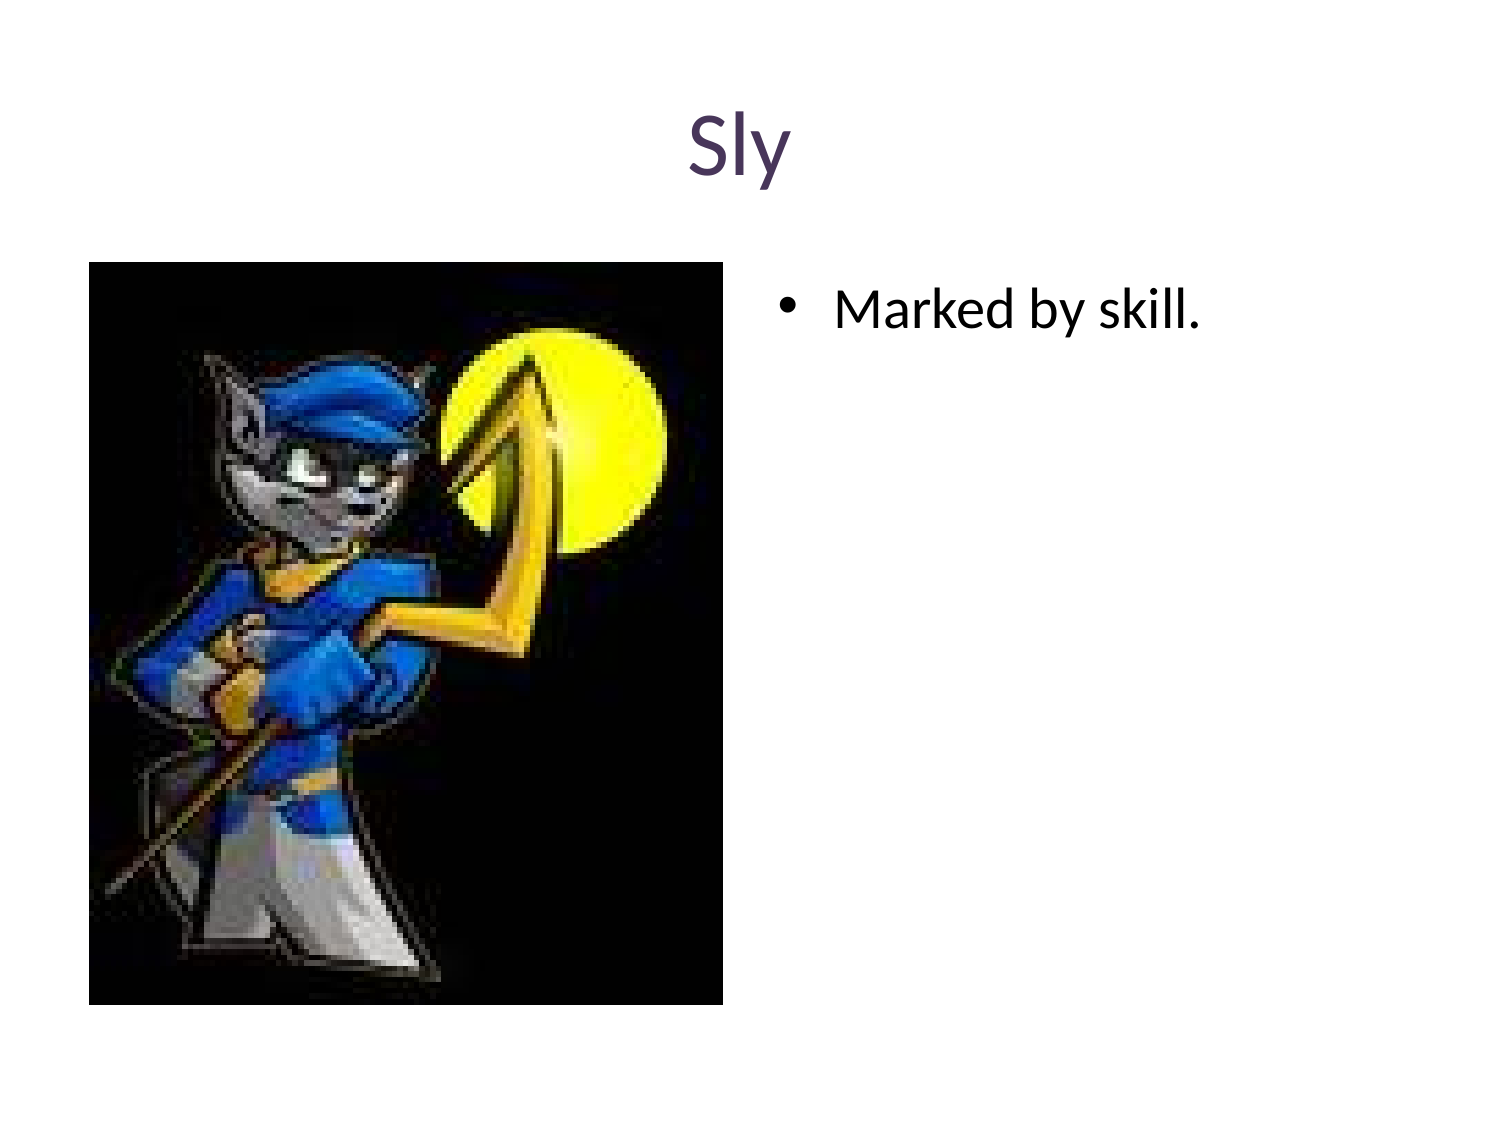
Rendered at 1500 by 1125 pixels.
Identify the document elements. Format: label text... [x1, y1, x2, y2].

list Marked by skill. [762, 262, 1425, 1005]
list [74, 262, 738, 1006]
title Sly [75, 45, 1425, 233]
